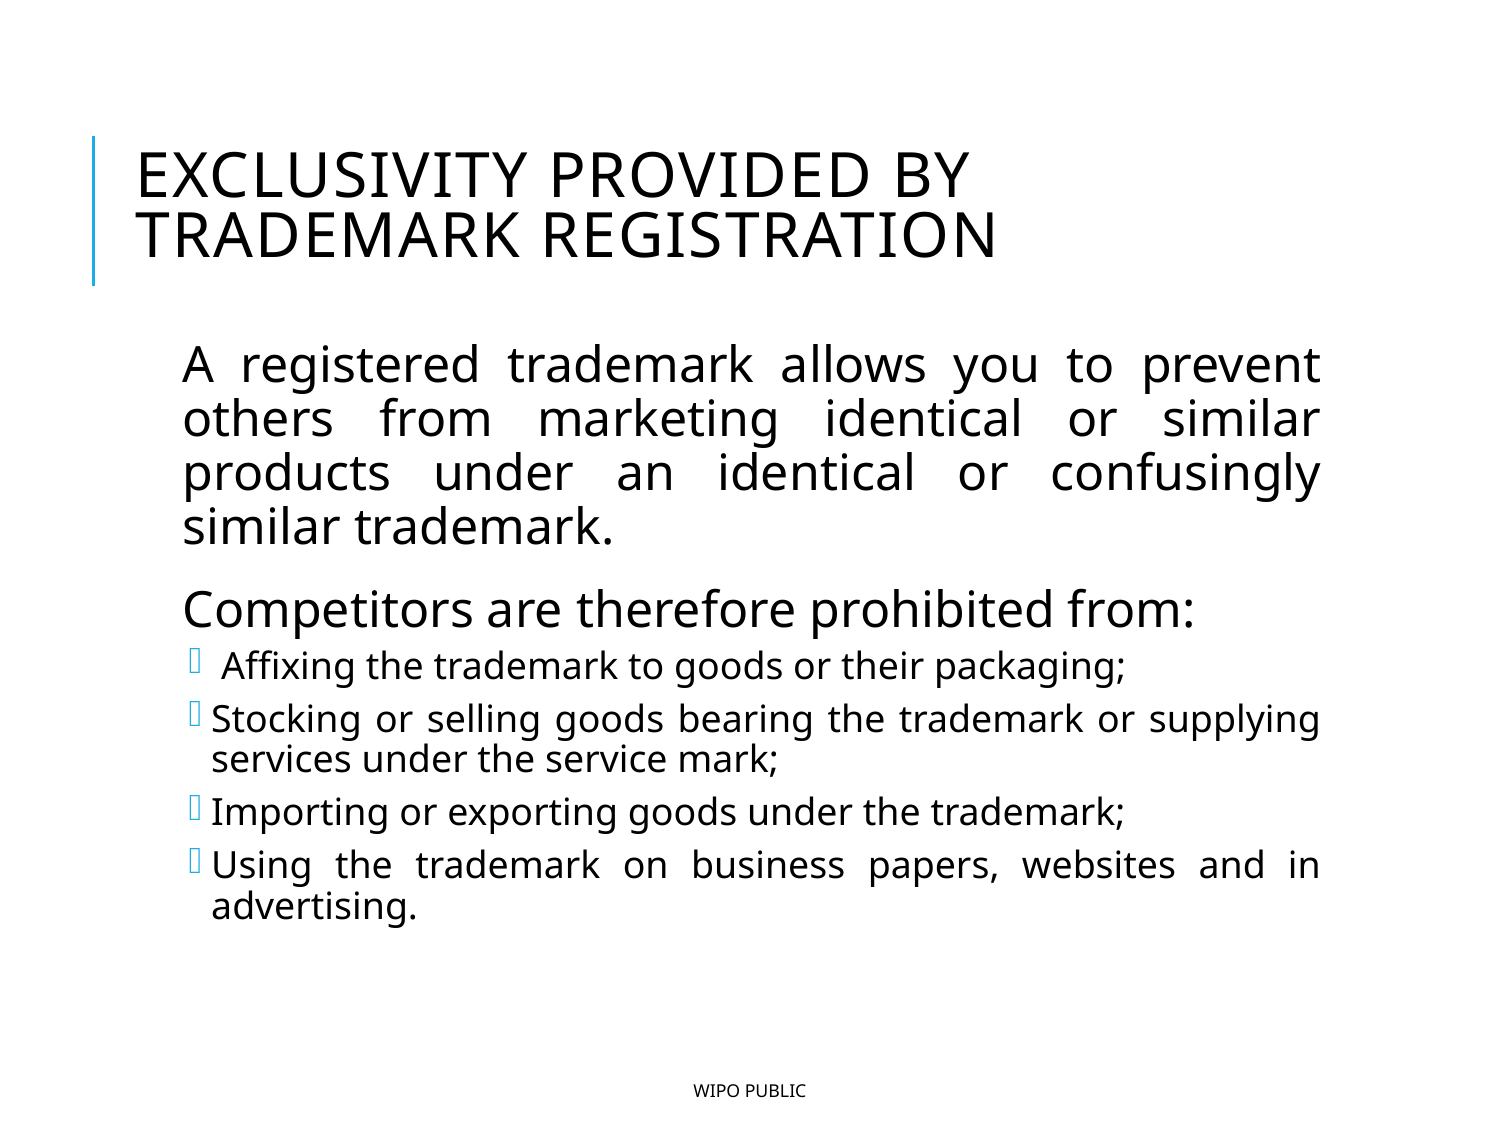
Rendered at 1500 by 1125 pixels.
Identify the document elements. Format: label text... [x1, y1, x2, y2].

title Exclusivity provided by trademark registration [120, 139, 1280, 280]
list A registered trademark allows you to prevent others from marketing identical or similar products under an identical or confusingly similar trademark. Competitors are therefore prohibited from: Affixing the trademark to goods or their packaging; Stocking or selling goods bearing the trademark or supplying services under the service mark; Importing or exporting goods under the trademark; Using the trademark on business papers, websites and in advertising. [160, 332, 1330, 966]
